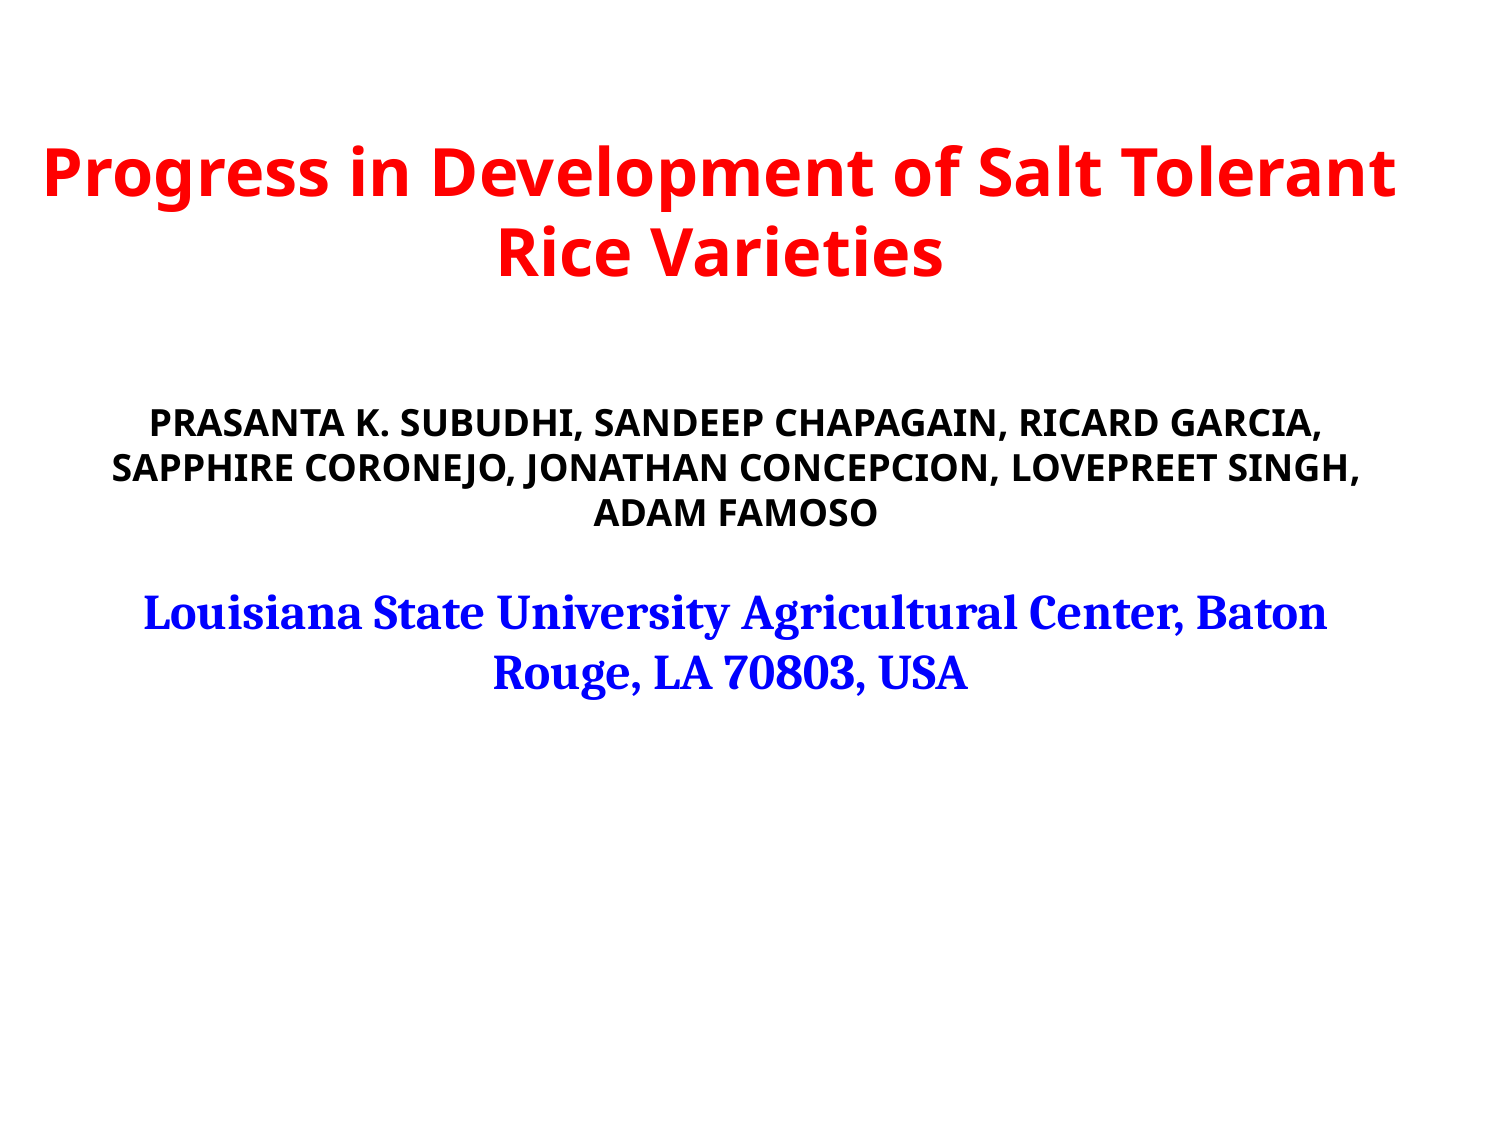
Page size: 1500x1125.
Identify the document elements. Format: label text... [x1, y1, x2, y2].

text_box PRASANTA K. SUBUDHI, SANDEEP CHAPAGAIN, RICARD GARCIA, SAPPHIRE CORONEJO, JONATHAN CONCEPCION, Lovepreet Singh, ADAM FAMOSO Louisiana State University Agricultural Center, Baton Rouge, LA 70803, USA [73, 391, 1399, 707]
text_box Progress in Development of Salt Tolerant Rice Varieties [22, 127, 1418, 293]
